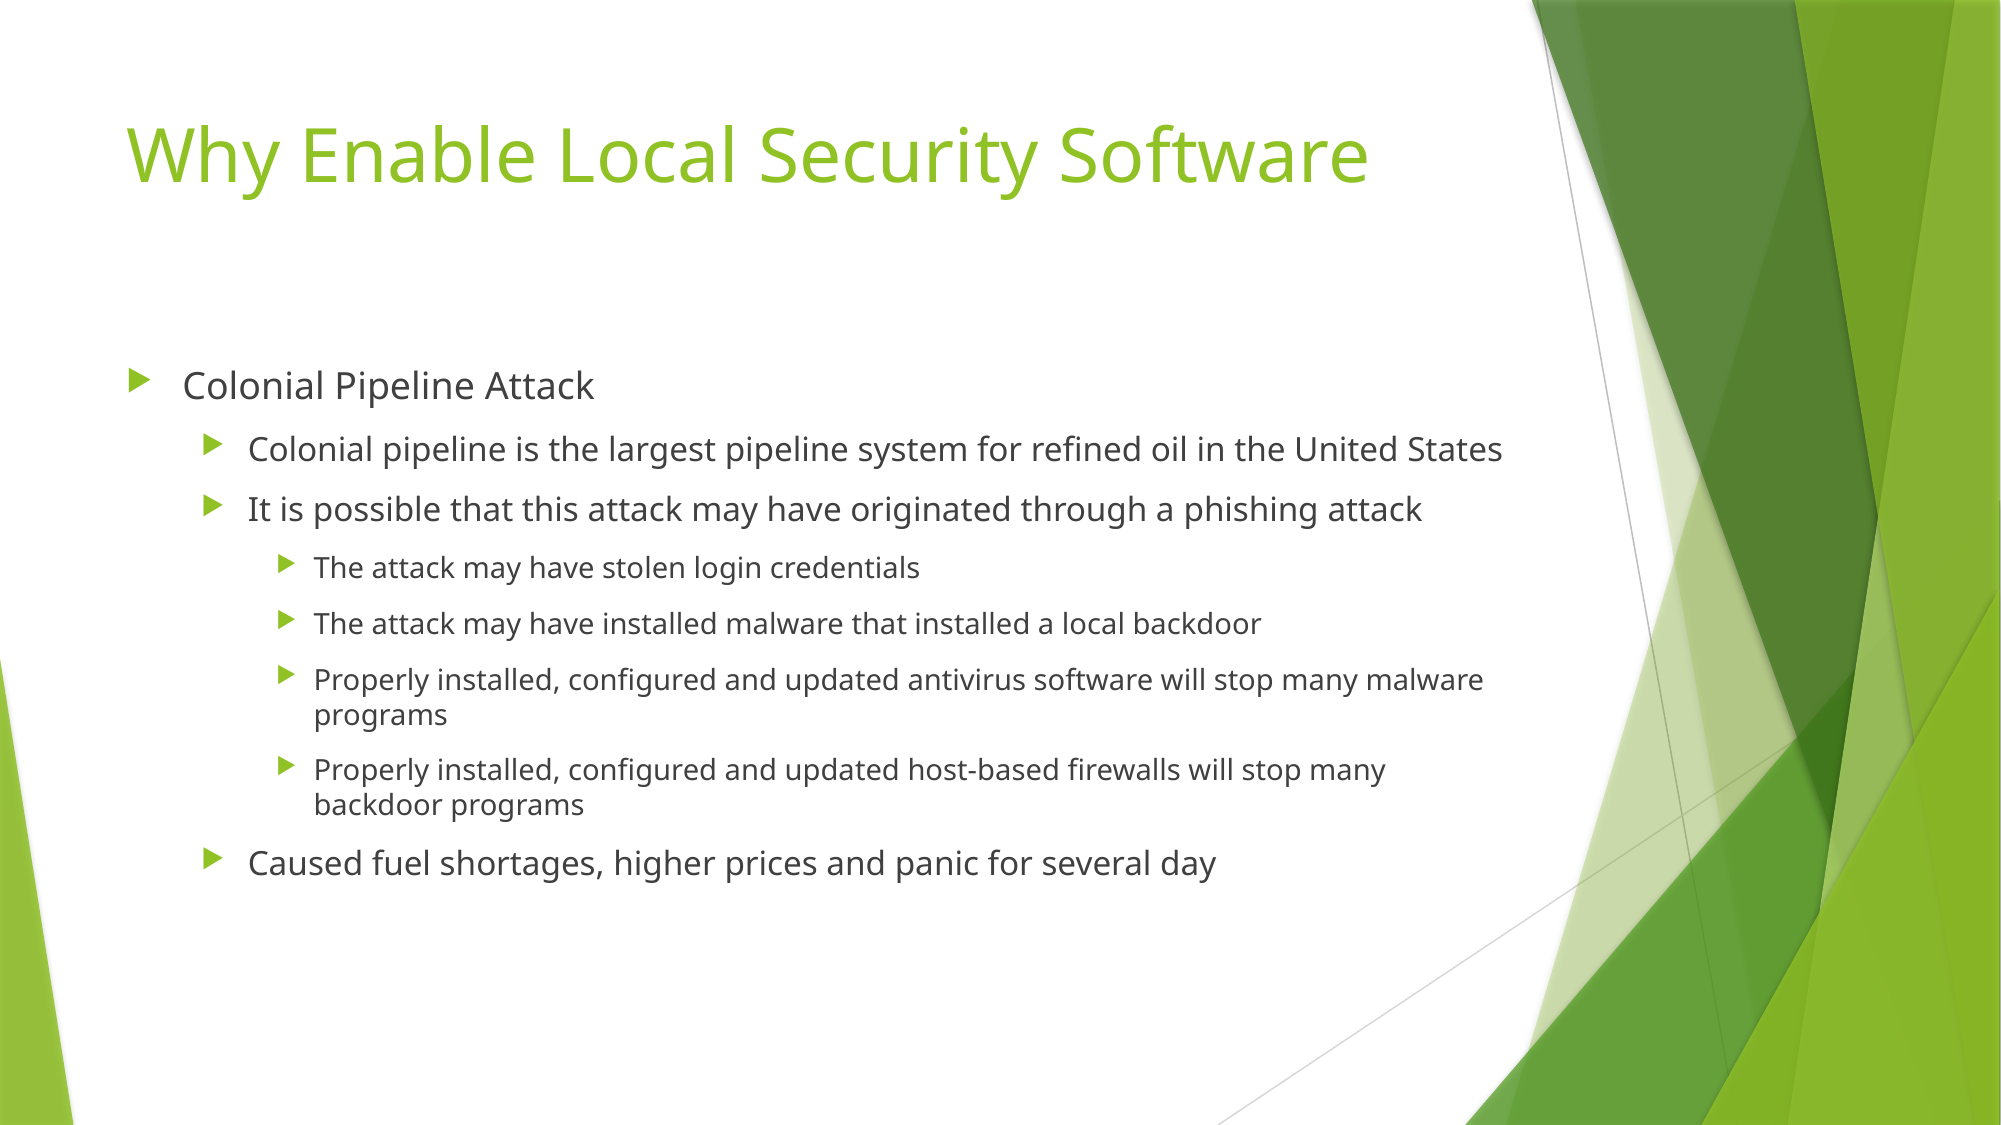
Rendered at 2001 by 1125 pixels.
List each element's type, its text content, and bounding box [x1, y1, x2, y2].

title Why Enable Local Security Software [111, 99, 1522, 317]
list Colonial Pipeline Attack Colonial pipeline is the largest pipeline system for refined oil in the United States It is possible that this attack may have originated through a phishing attack The attack may have stolen login credentials The attack may have installed malware that installed a local backdoor Properly installed, configured and updated antivirus software will stop many malware programs Properly installed, configured and updated host-based firewalls will stop many backdoor programs Caused fuel shortages, higher prices and panic for several day [111, 354, 1522, 992]
